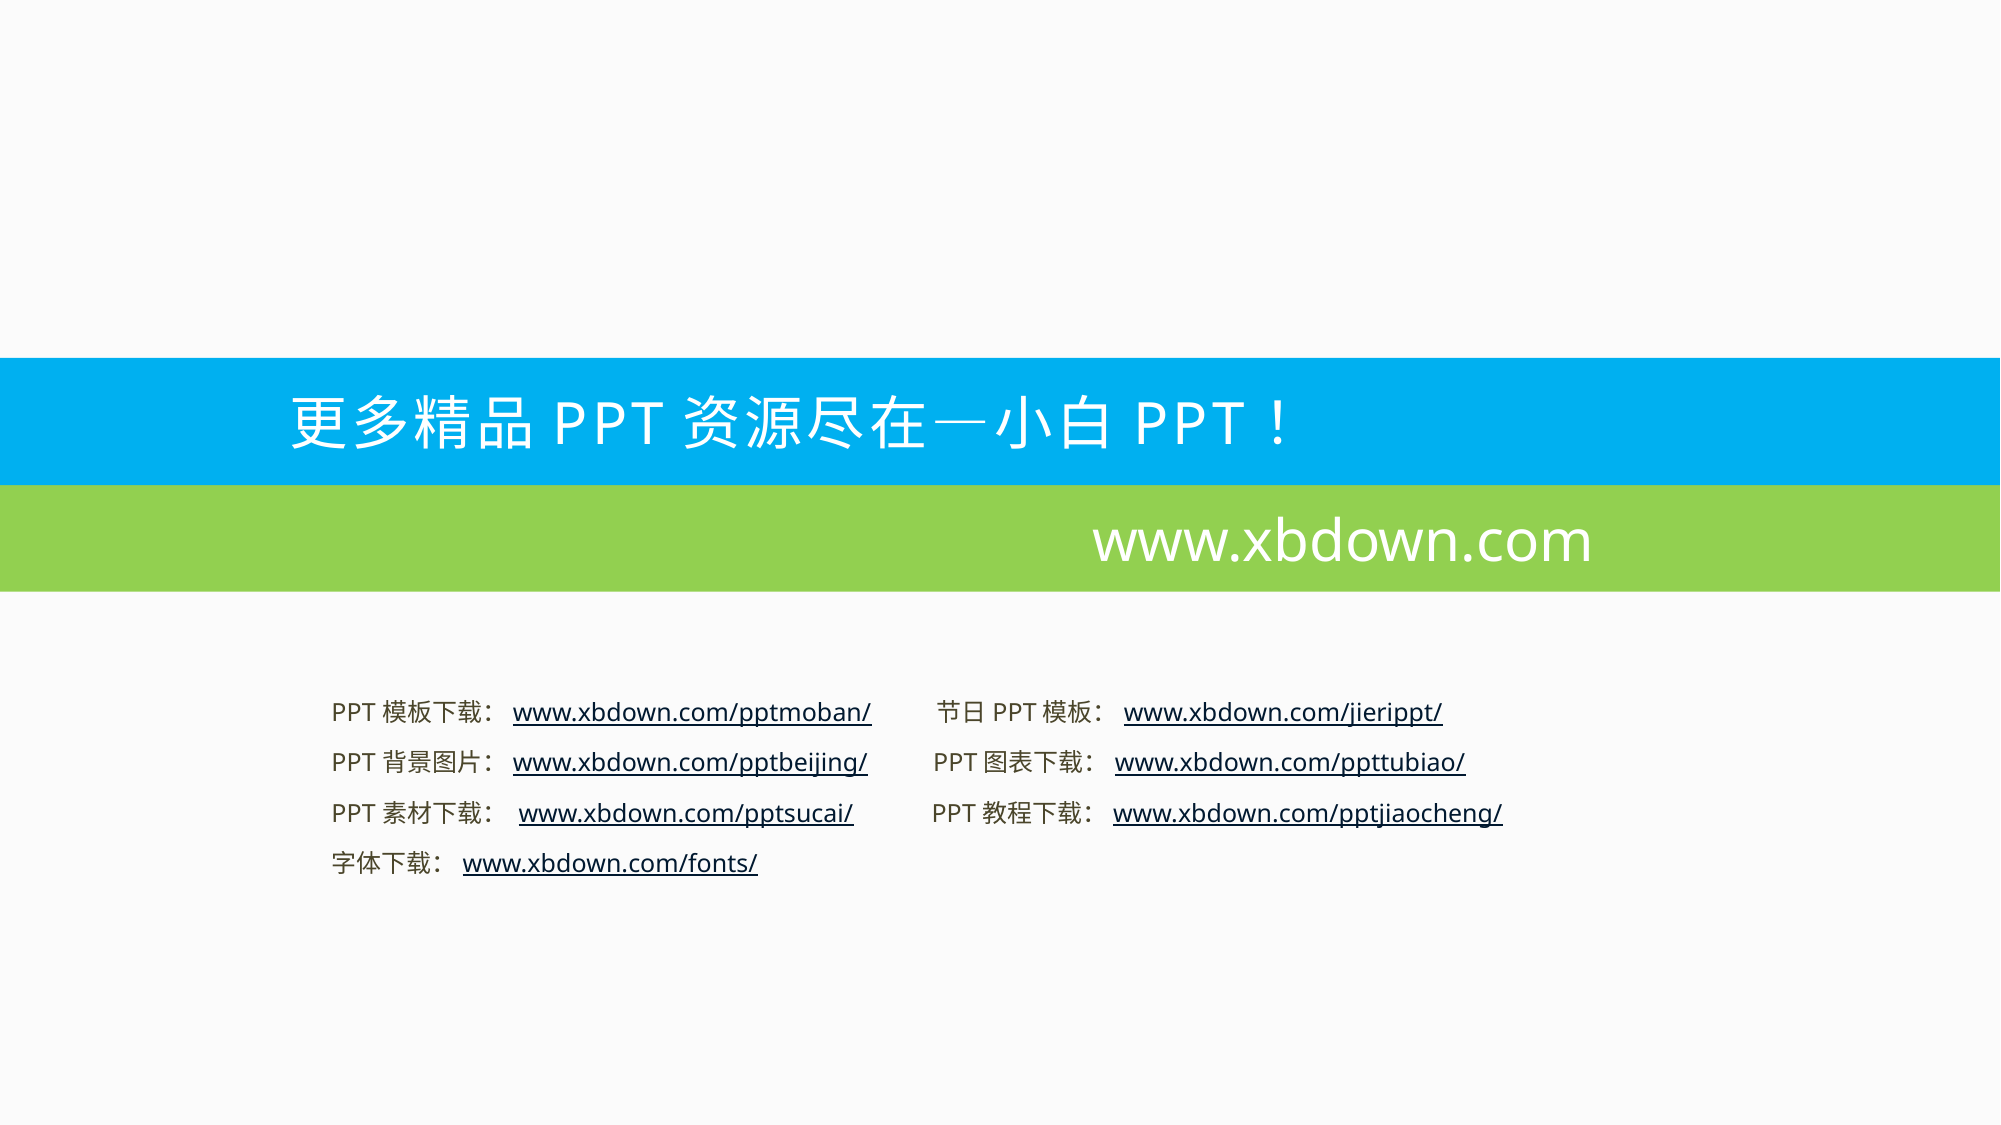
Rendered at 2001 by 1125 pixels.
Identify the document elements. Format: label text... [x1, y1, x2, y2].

text_box www.xbdown.com [0, 486, 2000, 593]
text_box PPT模板下载：www.xbdown.com/pptmoban/ 节日PPT模板：www.xbdown.com/jierippt/ PPT背景图片：www.xbdown.com/pptbeijing/ PPT图表下载：www.xbdown.com/ppttubiao/ PPT素材下载： www.xbdown.com/pptsucai/ PPT教程下载：www.xbdown.com/pptjiaocheng/ 字体下载：www.xbdown.com/fonts/ [316, 642, 1688, 920]
text_box 更多精品PPT资源尽在—小白PPT！ [0, 357, 2000, 486]
